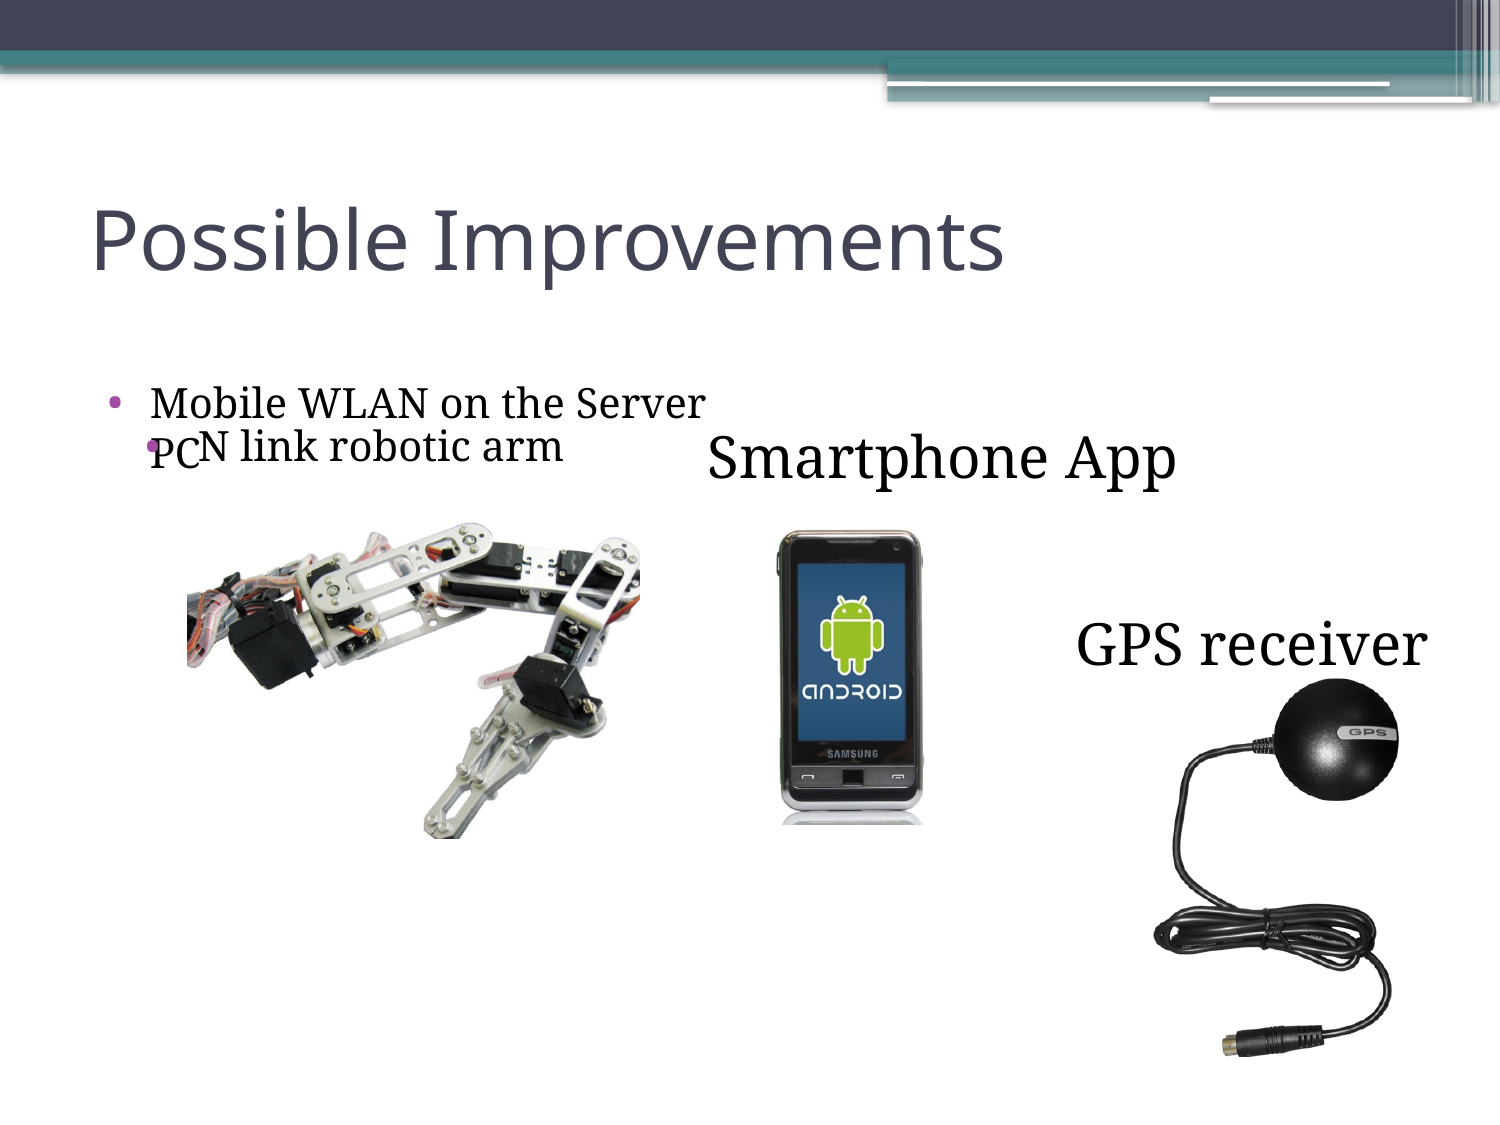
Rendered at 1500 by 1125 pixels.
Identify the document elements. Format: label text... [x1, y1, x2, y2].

list Mobile WLAN on the Server PC [75, 368, 738, 1112]
picture [1149, 674, 1401, 1057]
picture [187, 499, 640, 839]
list N link robotic arm [112, 412, 643, 1065]
text_box GPS receiver [1061, 600, 1445, 685]
picture [774, 524, 926, 826]
title Possible Improvements [75, 149, 1425, 325]
text_box Smartphone App [693, 412, 1193, 498]
